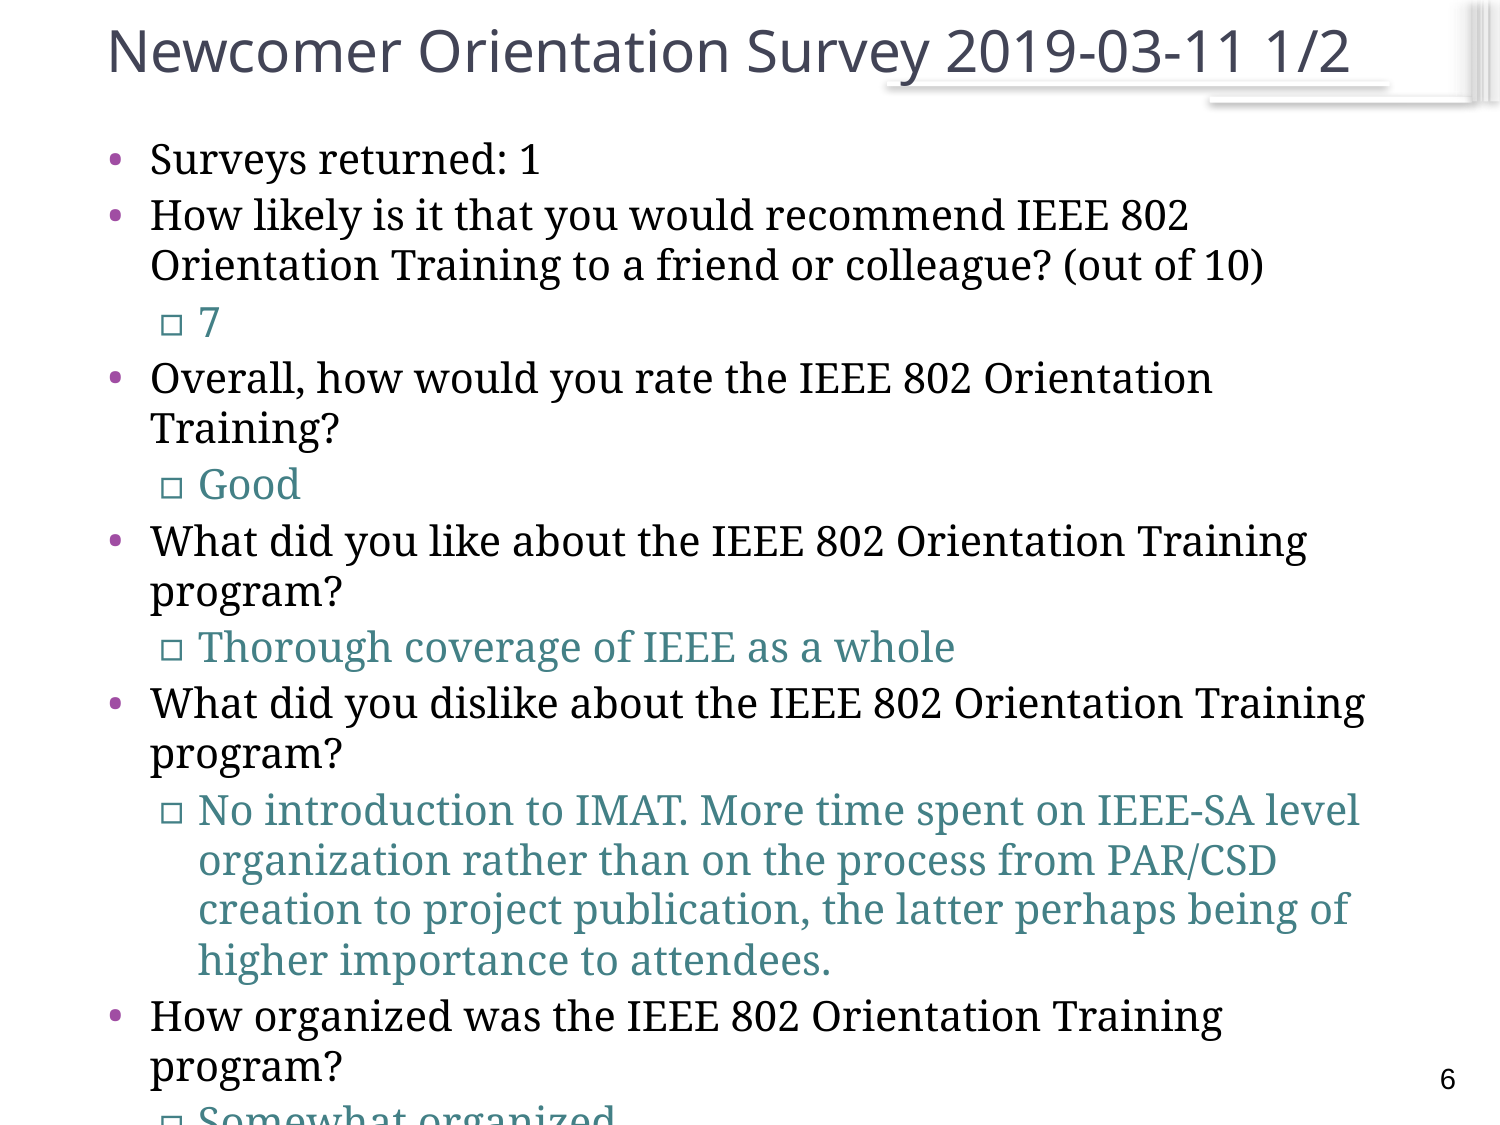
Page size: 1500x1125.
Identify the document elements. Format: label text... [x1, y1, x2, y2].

title Newcomer Orientation Survey 2019-03-11 1/2 [0, 7, 1459, 126]
list Surveys returned: 1 How likely is it that you would recommend IEEE 802 Orientation Training to a friend or colleague? (out of 10) 7 Overall, how would you rate the IEEE 802 Orientation Training? Good What did you like about the IEEE 802 Orientation Training program? Thorough coverage of IEEE as a whole What did you dislike about the IEEE 802 Orientation Training program? No introduction to IMAT. More time spent on IEEE-SA level organization rather than on the process from PAR/CSD creation to project publication, the latter perhaps being of higher importance to attendees. How organized was the IEEE 802 Orientation Training program? Somewhat organized [75, 125, 1425, 1072]
